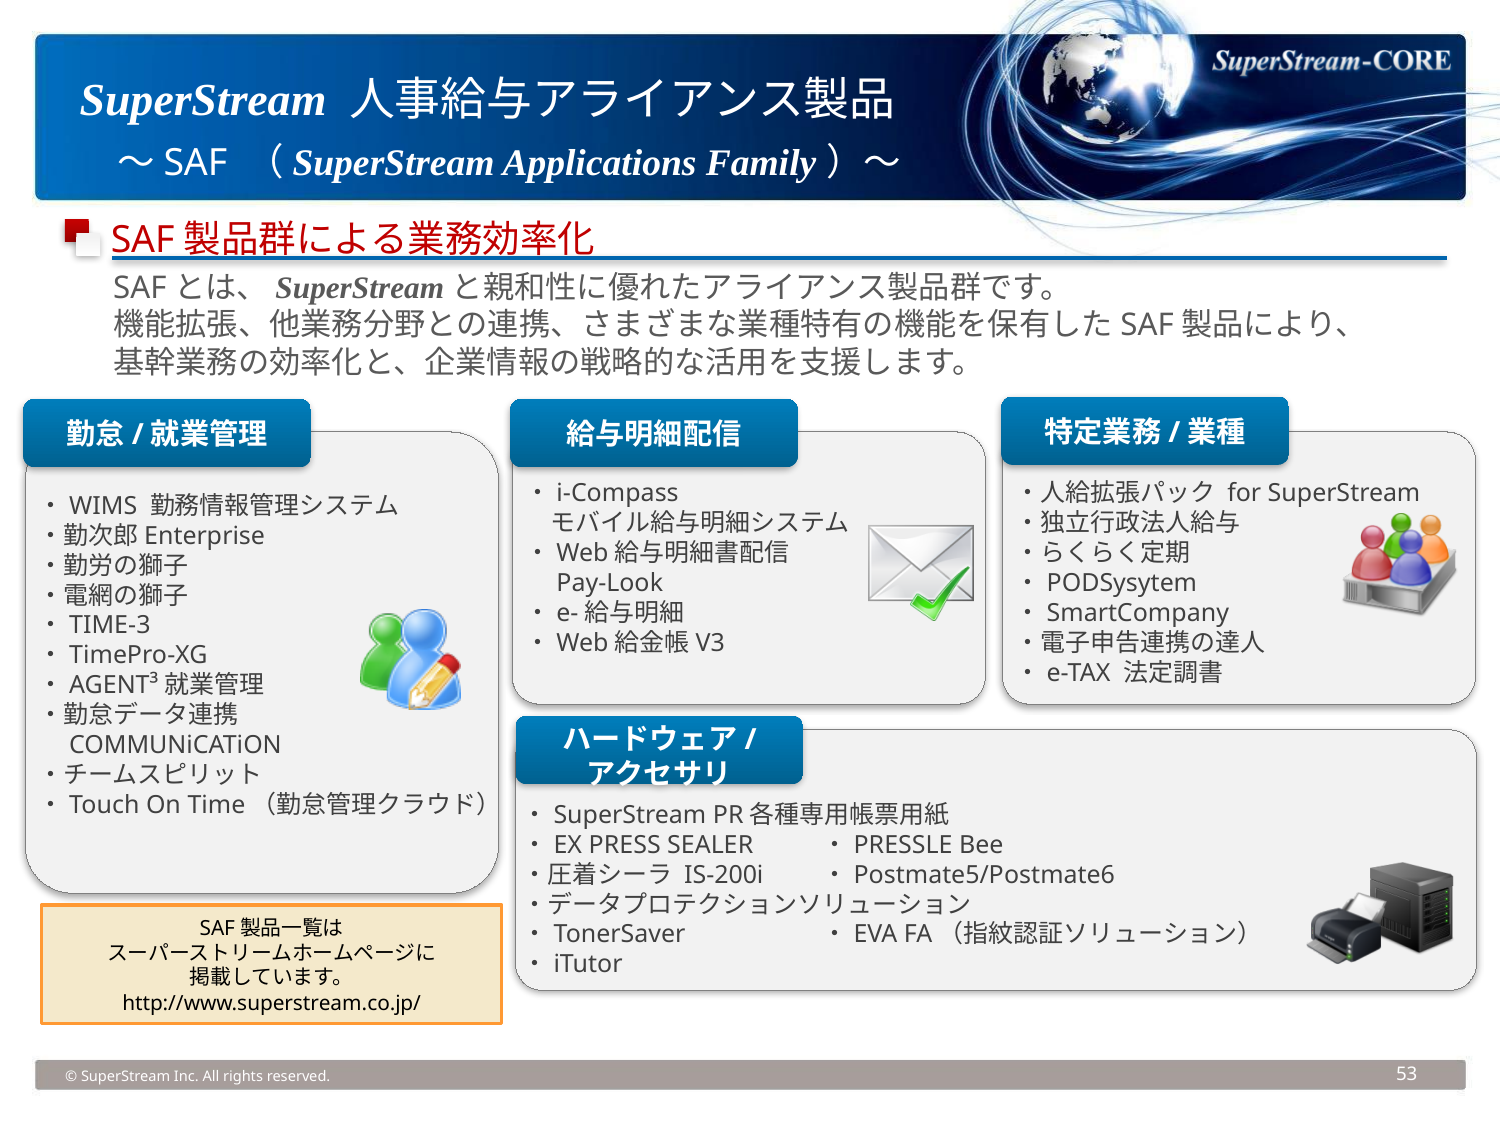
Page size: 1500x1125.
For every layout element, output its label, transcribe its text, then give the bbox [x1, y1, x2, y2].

text_box 給与明細配信 [510, 399, 798, 468]
text_box SAF製品群による業務効率化 [96, 208, 1282, 268]
slide_number 53 [1299, 1060, 1418, 1090]
text_box SAF製品一覧は スーパーストリームホームページに 掲載しています。 http://www.superstream.co.jp/ [41, 905, 502, 1024]
text_box [517, 431, 986, 705]
text_box 特定業務/業種 [1001, 396, 1289, 465]
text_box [64, 219, 101, 256]
text_box ・i-Compass モバイル給与明細システム ・Web給与明細書配信 Pay-Look ・e-給与明細 ・Web給金帳V3 [510, 469, 865, 664]
text_box [1008, 431, 1476, 705]
picture [0, 0, 1500, 1125]
text_box [25, 826, 499, 894]
text_box SuperStream 人事給与アライアンス製品 ～SAF （SuperStream Applications Family）～ [64, 42, 1400, 208]
text_box ・SuperStream PR各種専用帳票用紙 ・EX PRESS SEALER ・PRESSLE Bee ・圧着シーラ IS-200i ・Postmate5/Postmate6 ・データプロテクションソリューション ・TonerSaver ・EVA FA（指紋認証ソリューション） ・iTutor [507, 790, 1317, 986]
text_box ・WIMS 勤務情報管理システム ・勤次郎Enterprise ・勤労の獅子 ・電網の獅子 ・TIME-3 ・TimePro-XG ・AGENT³就業管理 ・勤怠データ連携 COMMUNiCATiON ・チームスピリット ・Touch On Time（勤怠管理クラウド） [23, 481, 517, 826]
text_box [527, 729, 1477, 991]
text_box SAFとは、SuperStreamと親和性に優れたアライアンス製品群です。 機能拡張、他業務分野との連携、さまざまな業種特有の機能を保有したSAF製品により、 基幹業務の効率化と、企業情報の戦略的な活用を支援します。 [113, 268, 1372, 380]
text_box ハードウェア/ アクセサリ [515, 715, 804, 785]
text_box ・人給拡張パック for SuperStream ・独立行政法人給与 ・らくらく定期 ・PODSysytem ・SmartCompany ・電子申告連携の達人 ・e-TAX 法定調書 [1000, 469, 1436, 694]
text_box [25, 431, 499, 481]
text_box 勤怠/就業管理 [23, 399, 311, 468]
text_box © SuperStream Inc. All rights reserved. [50, 1059, 423, 1094]
